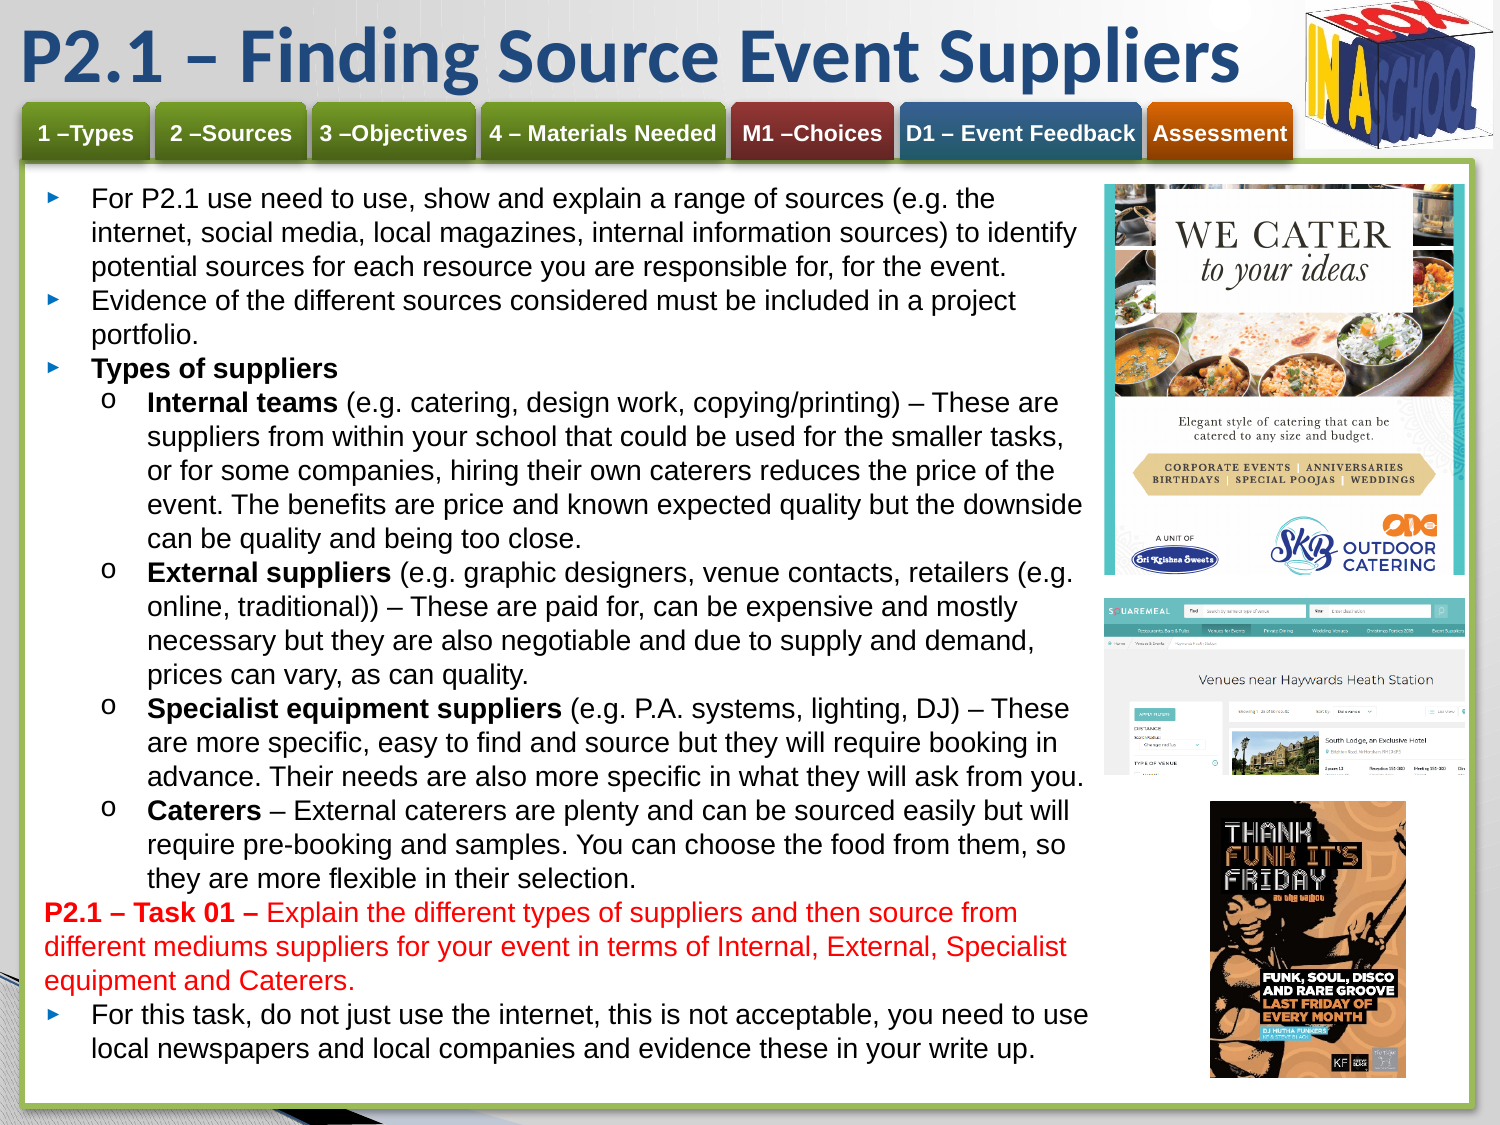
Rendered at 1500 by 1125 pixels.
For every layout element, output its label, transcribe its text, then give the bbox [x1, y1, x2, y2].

picture [1104, 184, 1466, 575]
text_box For P2.1 use need to use, show and explain a range of sources (e.g. the internet, social media, local magazines, internal information sources) to identify potential sources for each resource you are responsible for, for the event. Evidence of the different sources considered must be included in a project portfolio. Types of suppliers Internal teams (e.g. catering, design work, copying/printing) – These are suppliers from within your school that could be used for the smaller tasks, or for some companies, hiring their own caterers reduces the price of the event. The benefits are price and known expected quality but the downside can be quality and being too close. External suppliers (e.g. graphic designers, venue contacts, retailers (e.g. online, traditional)) – These are paid for, can be expensive and mostly necessary but they are also negotiable and due to supply and demand, prices can vary, as can quality. Specialist equipment suppliers (e.g. P.A. systems, lighting, DJ) – These are more specific, easy to find and source but they will require booking in advance. Their needs are also more specific in what they will ask from you. Caterers – External caterers are plenty and can be sourced easily but will require pre-booking and samples. You can choose the food from them, so they are more flexible in their selection. P2.1 – Task 01 – Explain the different types of suppliers and then source from different mediums suppliers for your event in terms of Internal, External, Specialist equipment and Caterers. For this task, do not just use the internet, this is not acceptable, you need to use local newspapers and local companies and evidence these in your write up. [29, 172, 1105, 1106]
title P2.1 – Finding Source Event Suppliers [5, 0, 1270, 102]
picture [1305, 0, 1494, 149]
picture [1210, 801, 1407, 1078]
picture [1104, 597, 1466, 776]
picture [281, 1114, 303, 1125]
